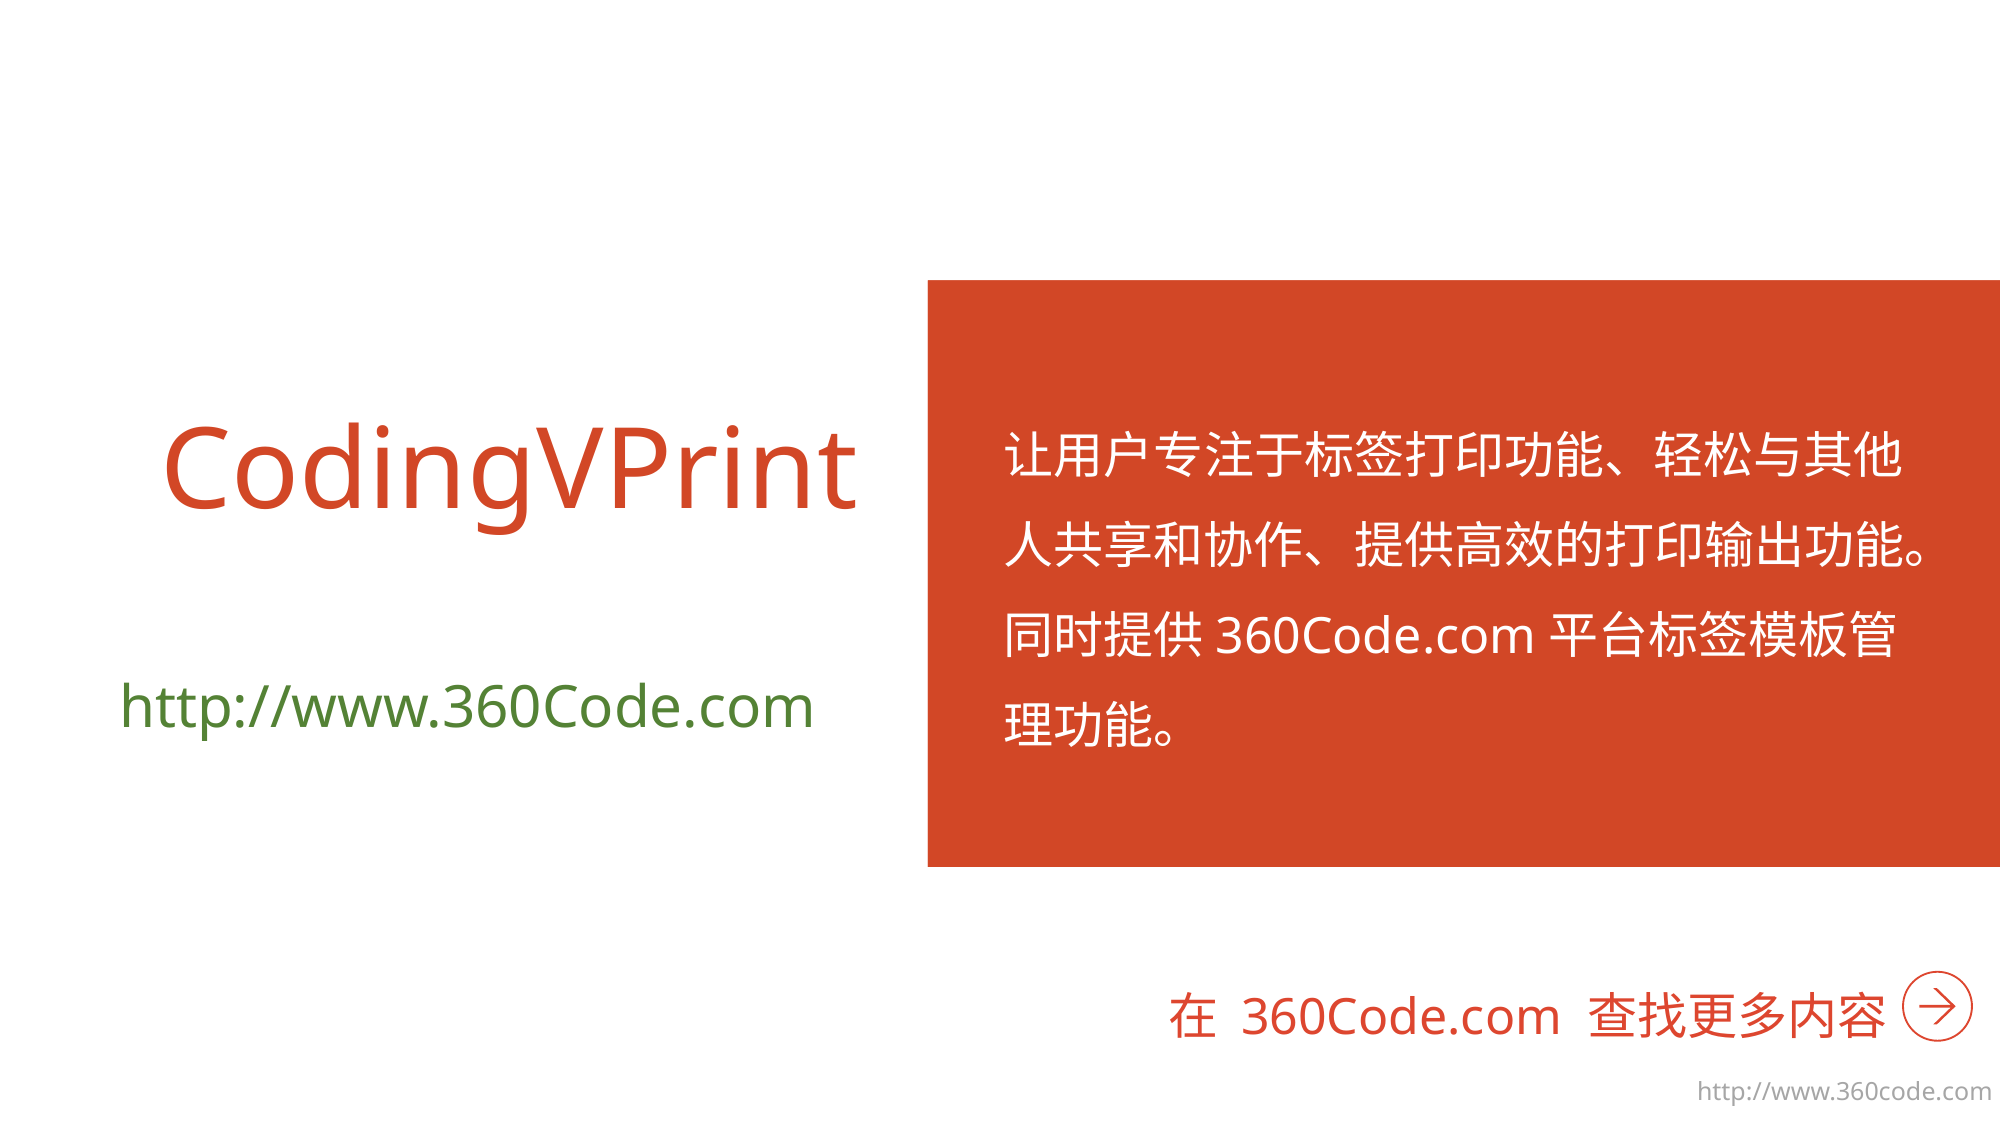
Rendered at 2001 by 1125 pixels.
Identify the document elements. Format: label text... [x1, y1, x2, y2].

text_box [1902, 969, 1974, 1043]
text_box 在 360Code.com 查找更多内容 [1022, 923, 1902, 1077]
text_box http://www.360Code.com [104, 662, 831, 747]
title CodingVPrint [145, 283, 919, 643]
list 让用户专注于标签打印功能、轻松与其他人共享和协作、提供高效的打印输出功能。同时提供360Code.com平台标签模板管理功能。 [988, 394, 1951, 753]
